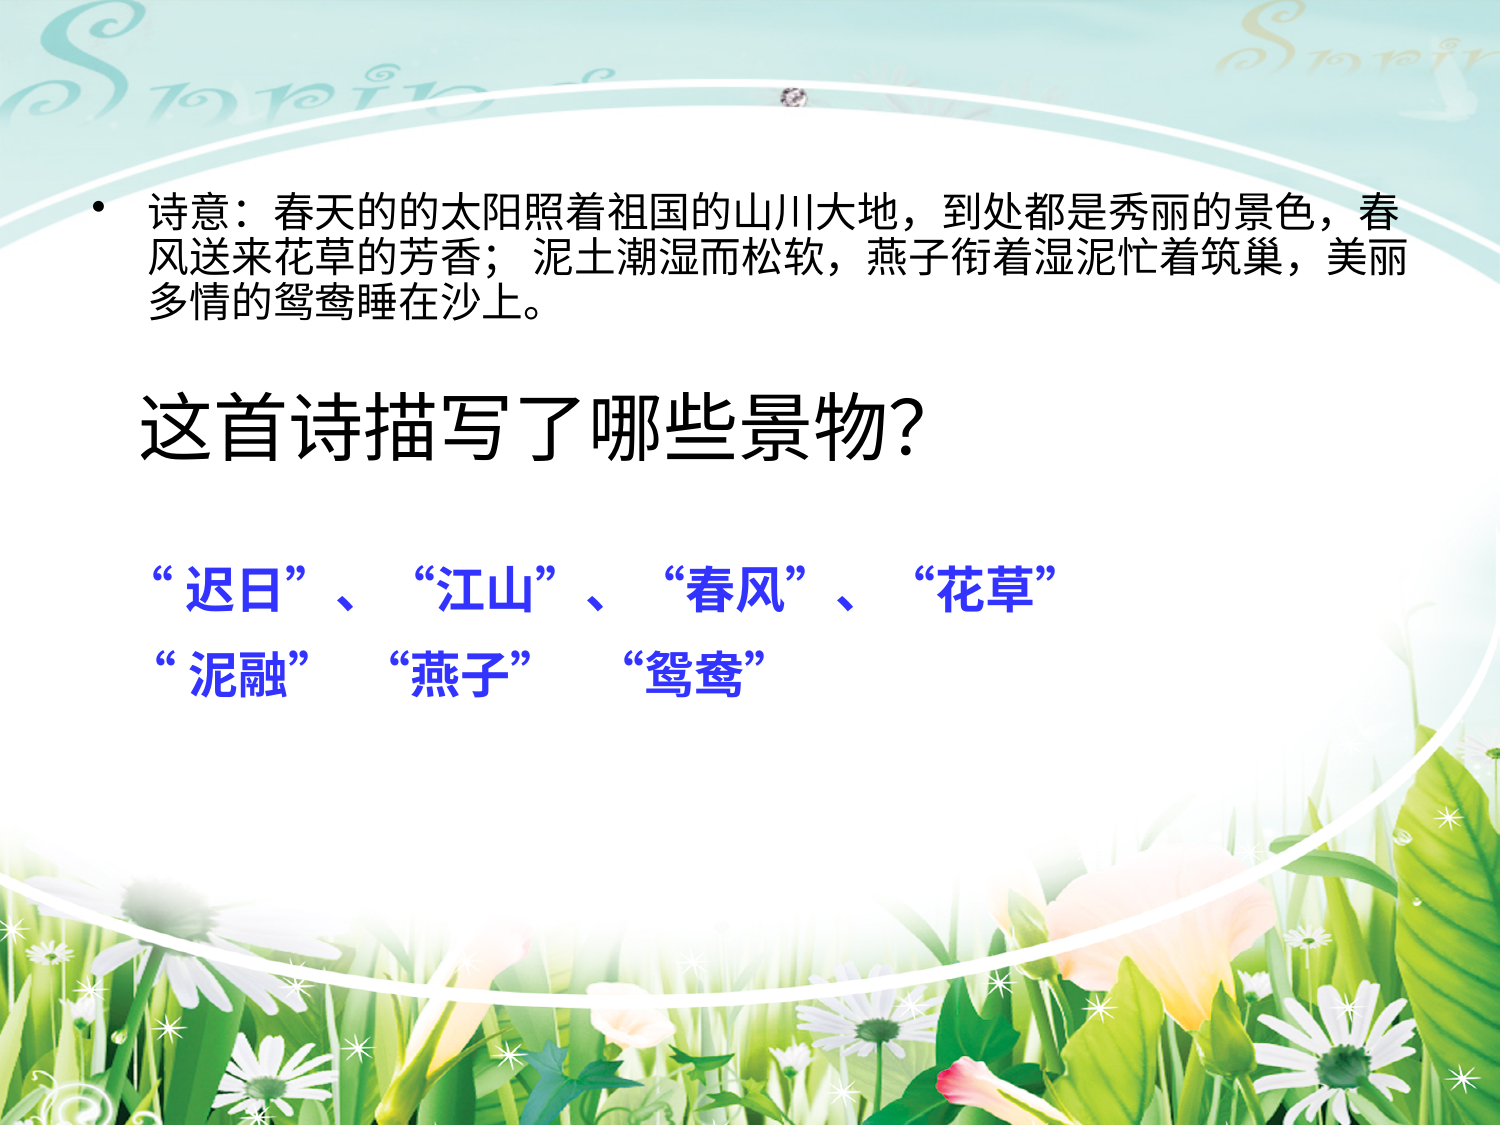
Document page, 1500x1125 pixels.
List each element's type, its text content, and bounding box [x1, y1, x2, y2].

text_box 这首诗描写了哪些景物？ [123, 373, 1034, 479]
text_box “迟日”、“江山”、“春风”、“花草” “泥融” “燕子” “鸳鸯” [100, 550, 1376, 711]
list 诗意：春天的的太阳照着祖国的山川大地，到处都是秀丽的景色，春风送来花草的芳香； 泥土潮湿而松软，燕子衔着湿泥忙着筑巢，美丽多情的鸳鸯睡在沙上。 [76, 184, 1428, 339]
picture [0, 0, 1500, 1125]
